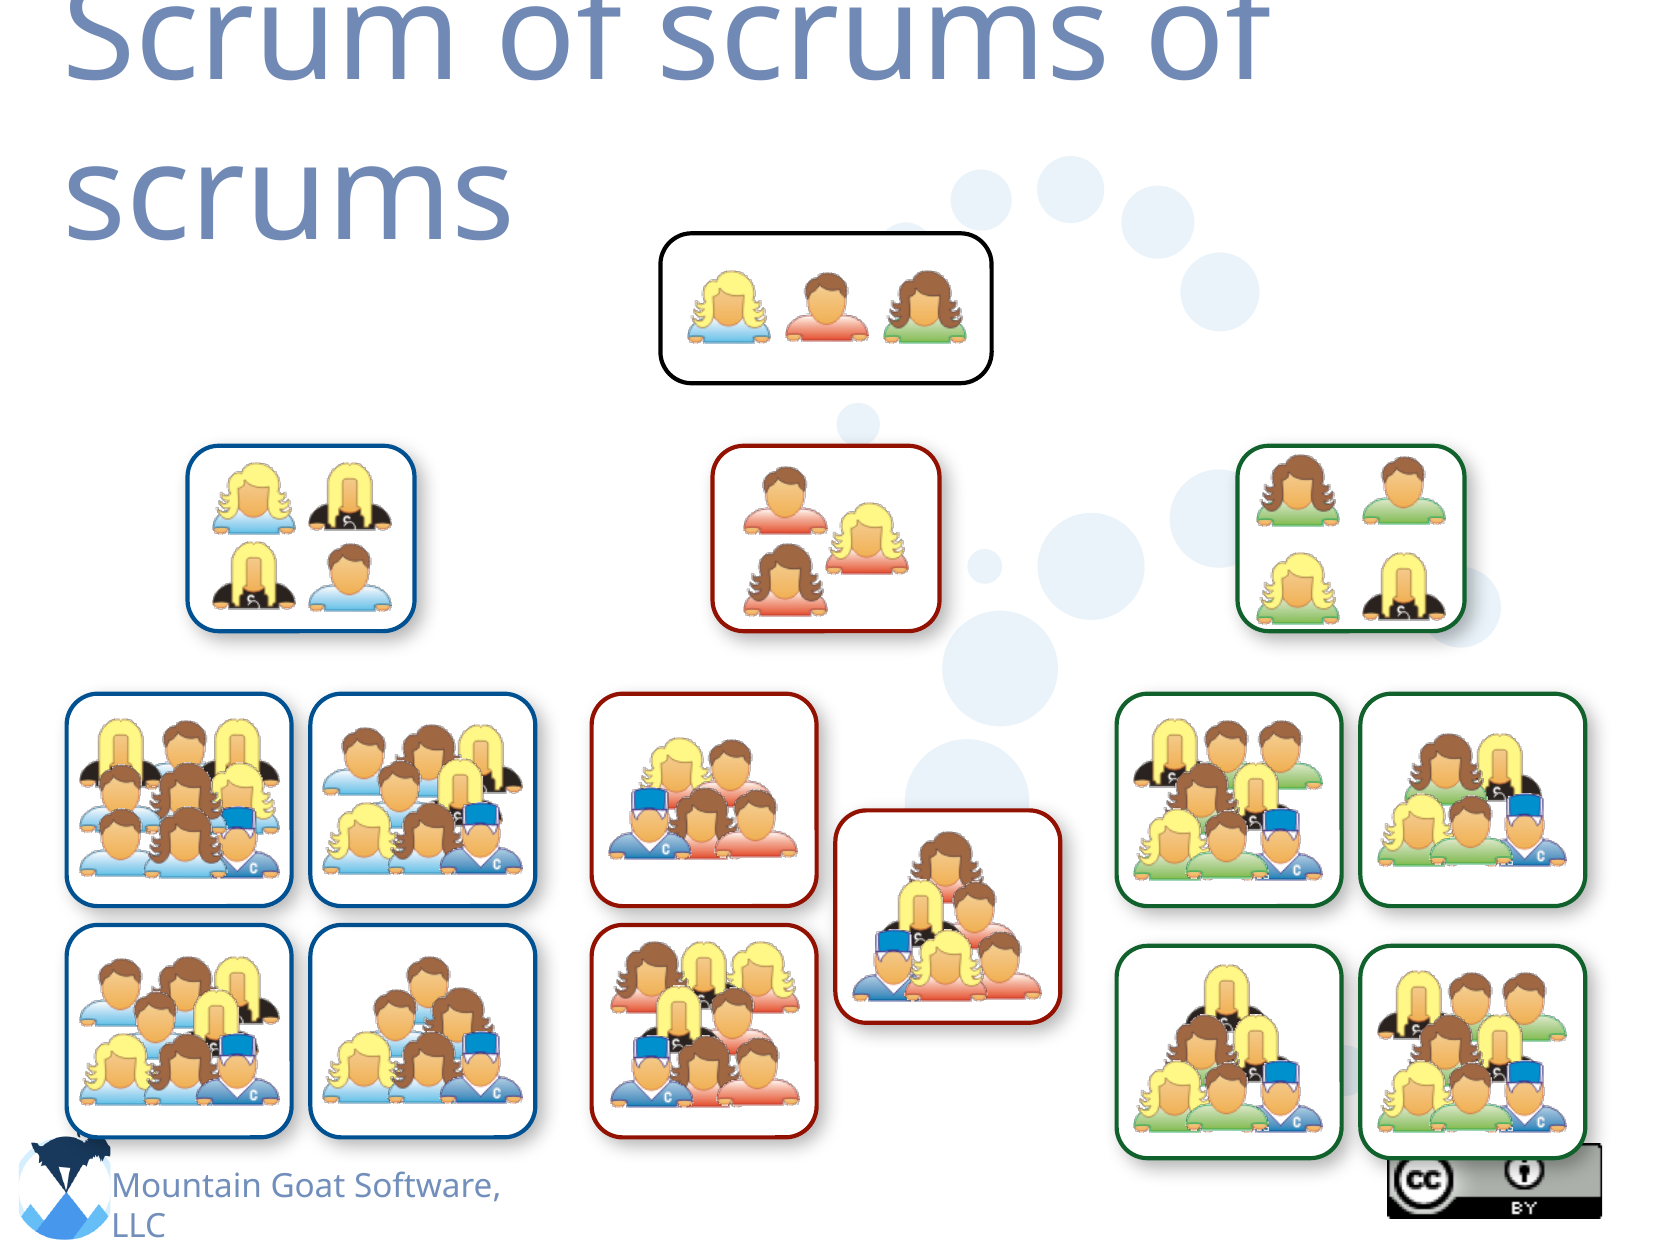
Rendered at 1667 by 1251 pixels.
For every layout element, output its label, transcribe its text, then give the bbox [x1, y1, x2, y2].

title Scrum of scrums of scrums [55, 18, 1609, 195]
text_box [66, 693, 1586, 1159]
picture [18, 1120, 111, 1240]
picture [1387, 1143, 1603, 1219]
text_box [187, 445, 1465, 632]
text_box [660, 233, 992, 384]
